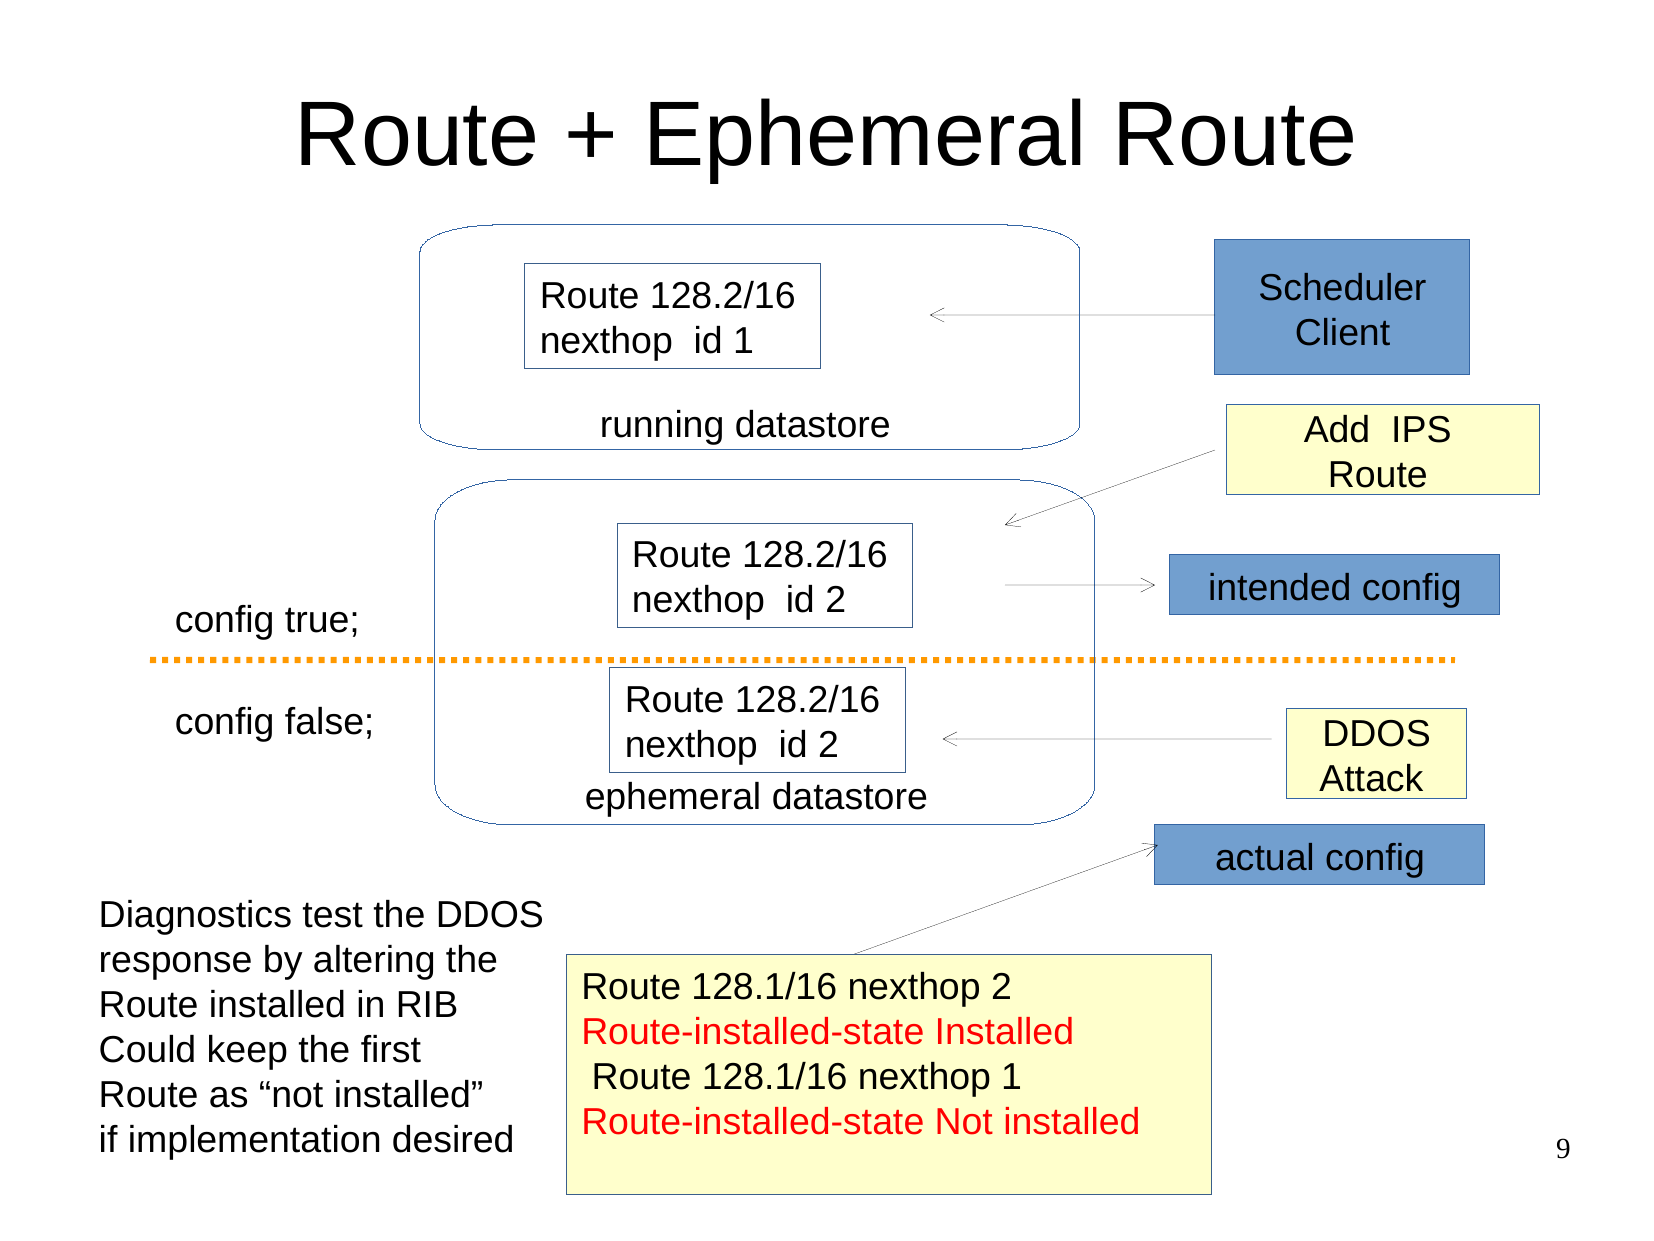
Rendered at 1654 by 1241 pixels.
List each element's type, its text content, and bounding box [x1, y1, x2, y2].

text_box Route 128.1/16 nexthop 2 Route-installed-state Installed Route 128.1/16 nexthop 1 Route-installed-state Not installed [566, 954, 1212, 1195]
text_box [419, 224, 1080, 450]
text_box Scheduler Client [1214, 239, 1470, 375]
text_box Diagnostics test the DDOS response by altering the Route installed in RIB Could keep the first Route as “not installed” if implementation desired [84, 882, 560, 1167]
text_box [942, 731, 1272, 747]
text_box [1005, 449, 1216, 528]
text_box [1004, 577, 1156, 593]
text_box Route 128.2/16 nexthop id 2 [609, 667, 906, 773]
text_box config true; [160, 588, 375, 648]
text_box running datastore [584, 393, 906, 453]
text_box DDOS Attack [1286, 708, 1467, 799]
text_box [854, 843, 1158, 954]
slide_number 9 [1185, 1129, 1571, 1216]
text_box Route 128.2/16 nexthop id 2 [617, 523, 913, 628]
text_box Add IPS Route [1226, 404, 1540, 495]
text_box [434, 479, 1095, 825]
text_box config false; [160, 689, 390, 750]
title Route + Ephemeral Route [82, 49, 1571, 208]
text_box intended config [1169, 554, 1500, 615]
text_box ephemeral datastore [569, 764, 943, 825]
text_box actual config [1154, 824, 1485, 885]
